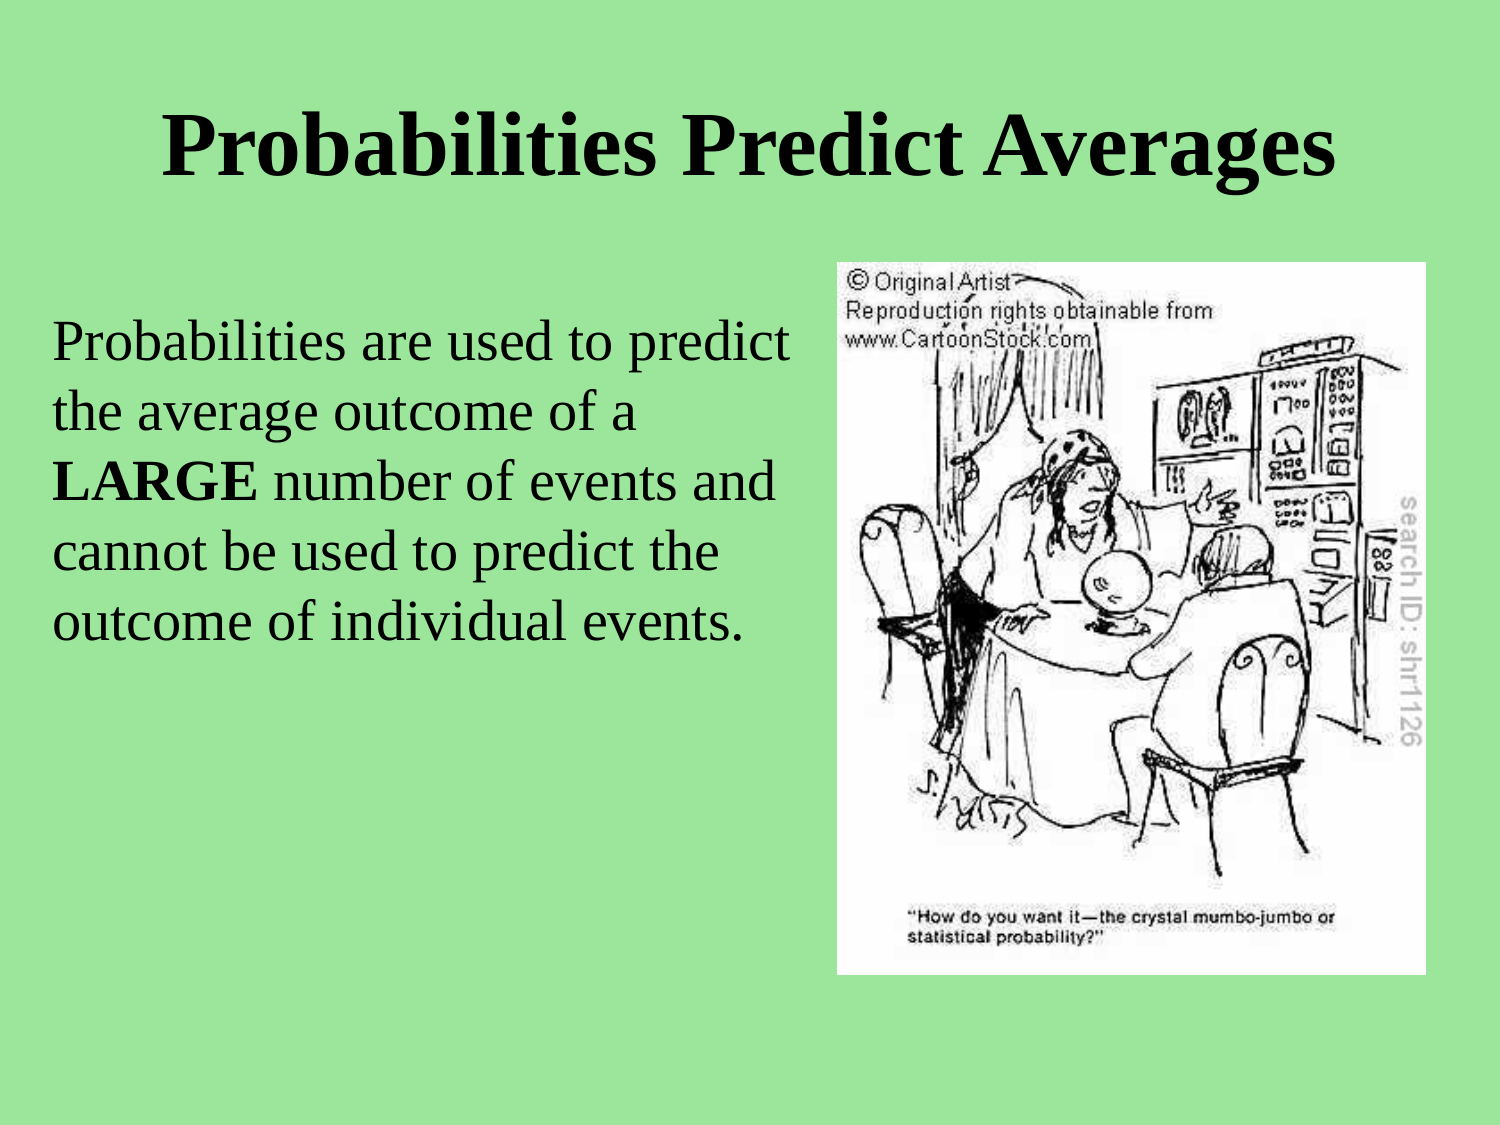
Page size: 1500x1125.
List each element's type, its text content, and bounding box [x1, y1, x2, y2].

title Probabilities Predict Averages [75, 45, 1425, 233]
picture [837, 262, 1426, 976]
text_box Probabilities are used to predict the average outcome of a LARGE number of events and cannot be used to predict the outcome of individual events. [37, 249, 838, 705]
